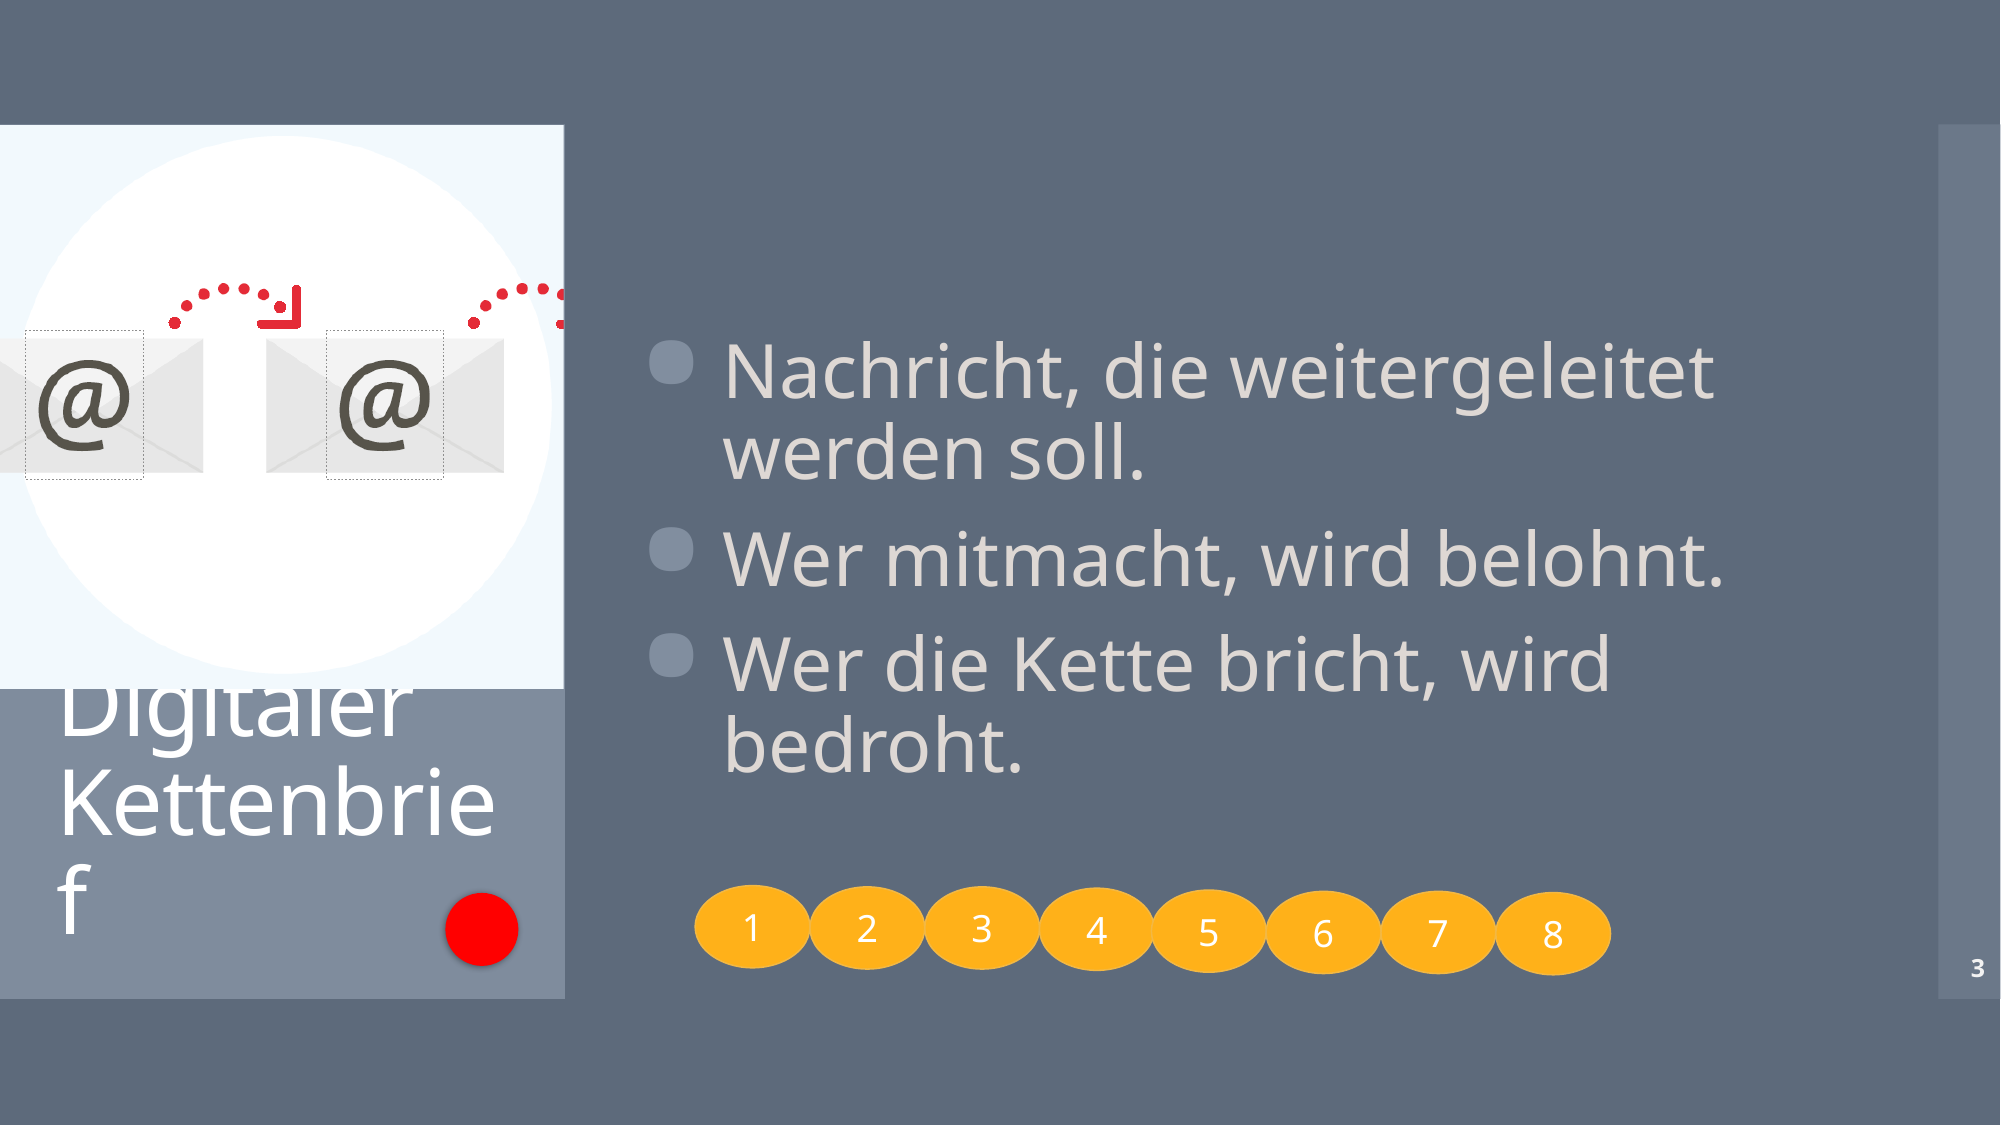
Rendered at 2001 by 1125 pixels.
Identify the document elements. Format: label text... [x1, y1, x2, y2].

text_box [445, 892, 519, 966]
picture [0, 124, 564, 689]
title Digitaler Kettenbrief [41, 689, 525, 940]
list Nachricht, die weitergeleitet werden soll. Wer mitmacht, wird belohnt. Wer die Kette bricht, wird bedroht. [634, 141, 1835, 982]
slide_number 3 [1941, 939, 2000, 999]
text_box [694, 885, 1611, 975]
